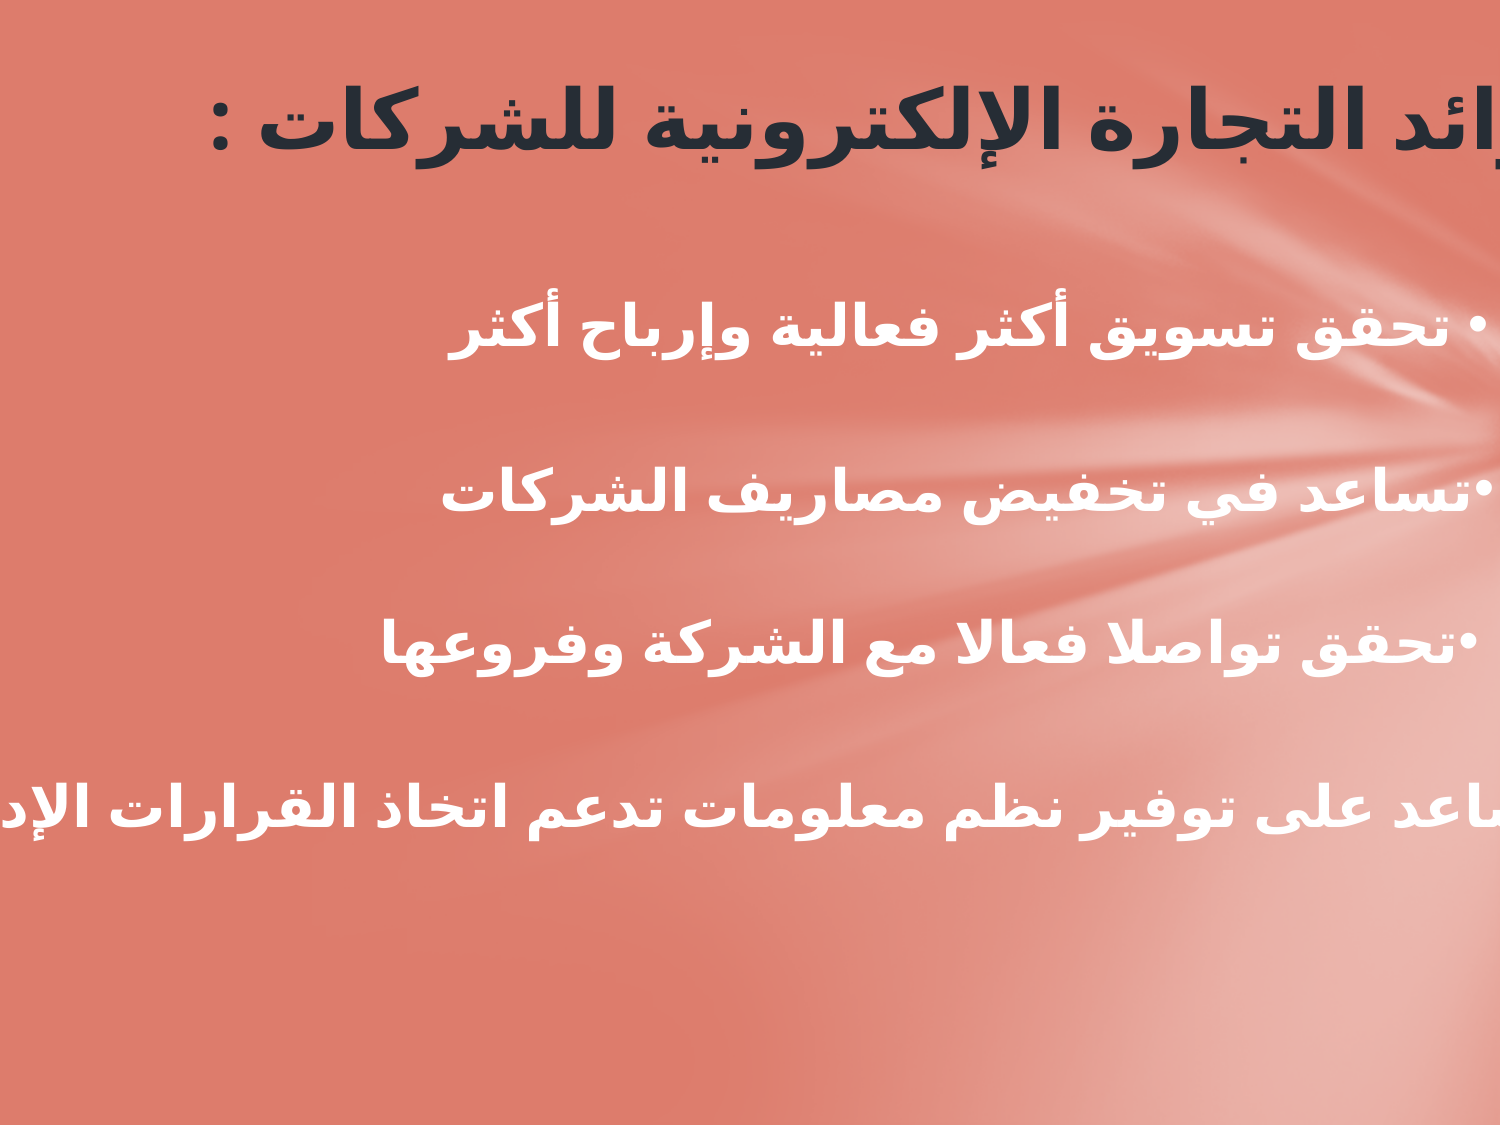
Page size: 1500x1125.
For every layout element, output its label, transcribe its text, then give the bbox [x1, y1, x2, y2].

text_box تحقق تواصلا فعالا مع الشركة وفروعها [364, 597, 1494, 683]
text_box تحقق تسويق أكثر فعالية وإرباح أكثر [419, 281, 1500, 366]
text_box تساعد على توفير نظم معلومات تدعم اتخاذ القرارات الإدارية [0, 761, 1500, 847]
text_box فوائد التجارة الإلكترونية للشركات : [192, 58, 1500, 174]
text_box تساعد في تخفيض مصاريف الشركات [424, 445, 1500, 531]
